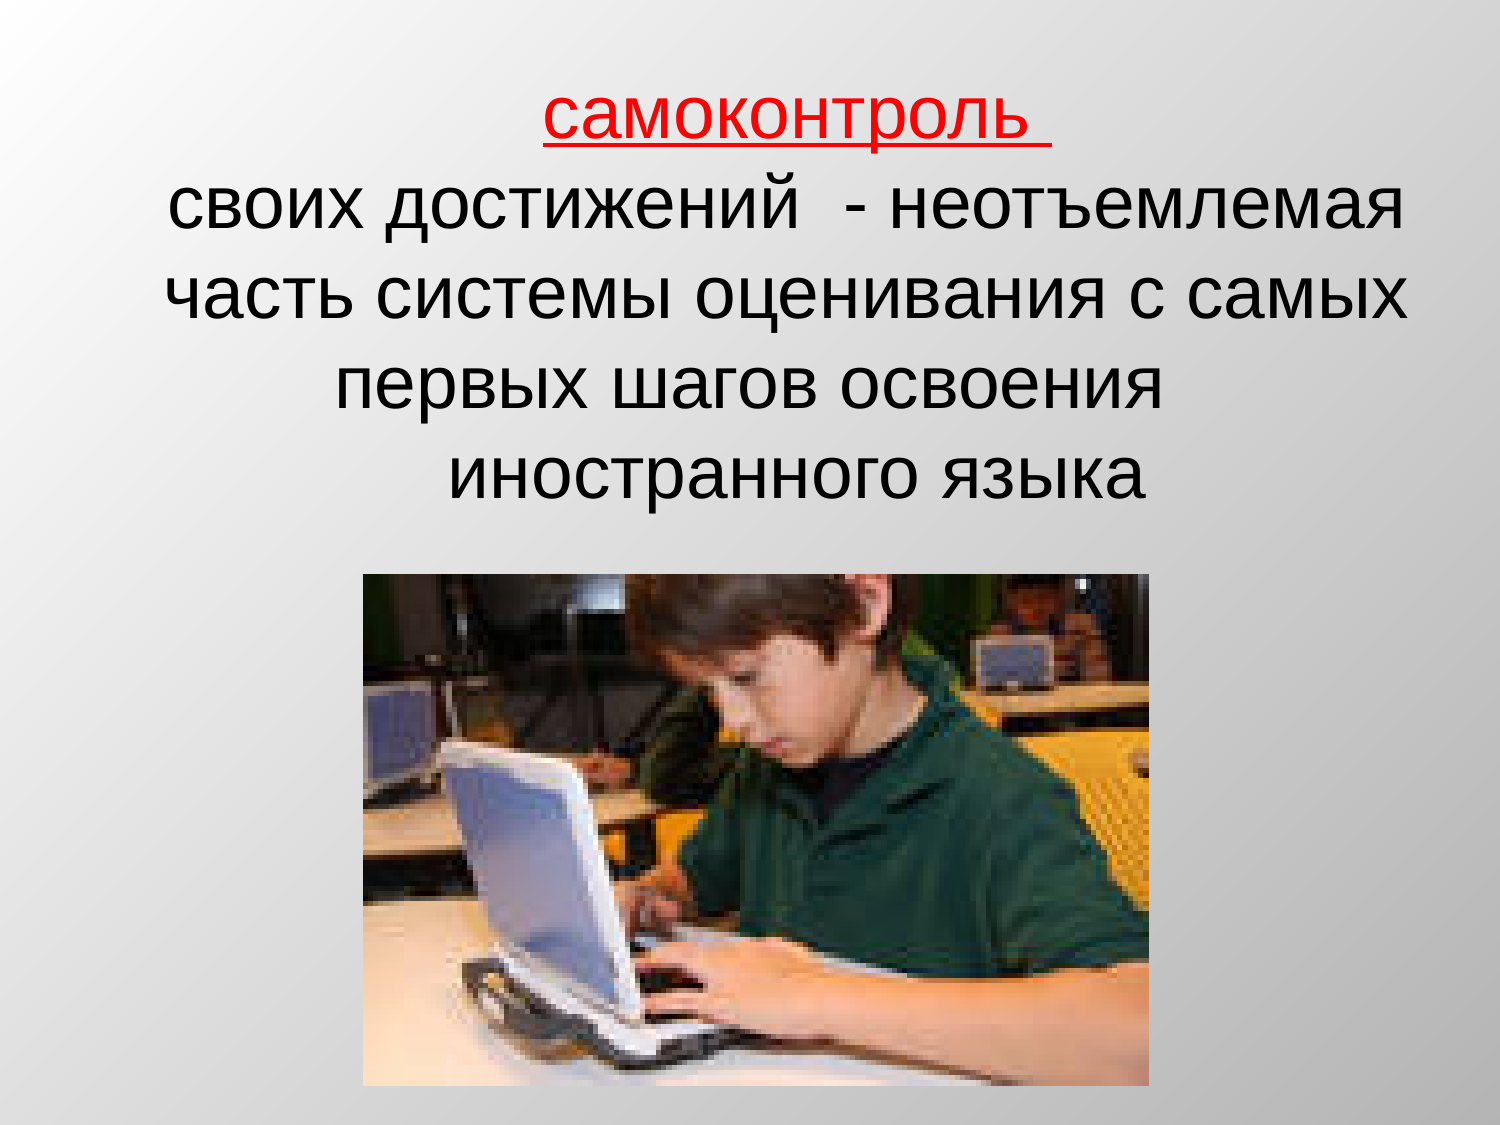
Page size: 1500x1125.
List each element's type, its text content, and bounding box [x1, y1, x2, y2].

picture [363, 573, 1149, 1087]
text_box самоконтроль своих достижений - неотъемлемая часть системы оценивания с самых первых шагов освоения иностранного языка [0, 56, 1500, 567]
